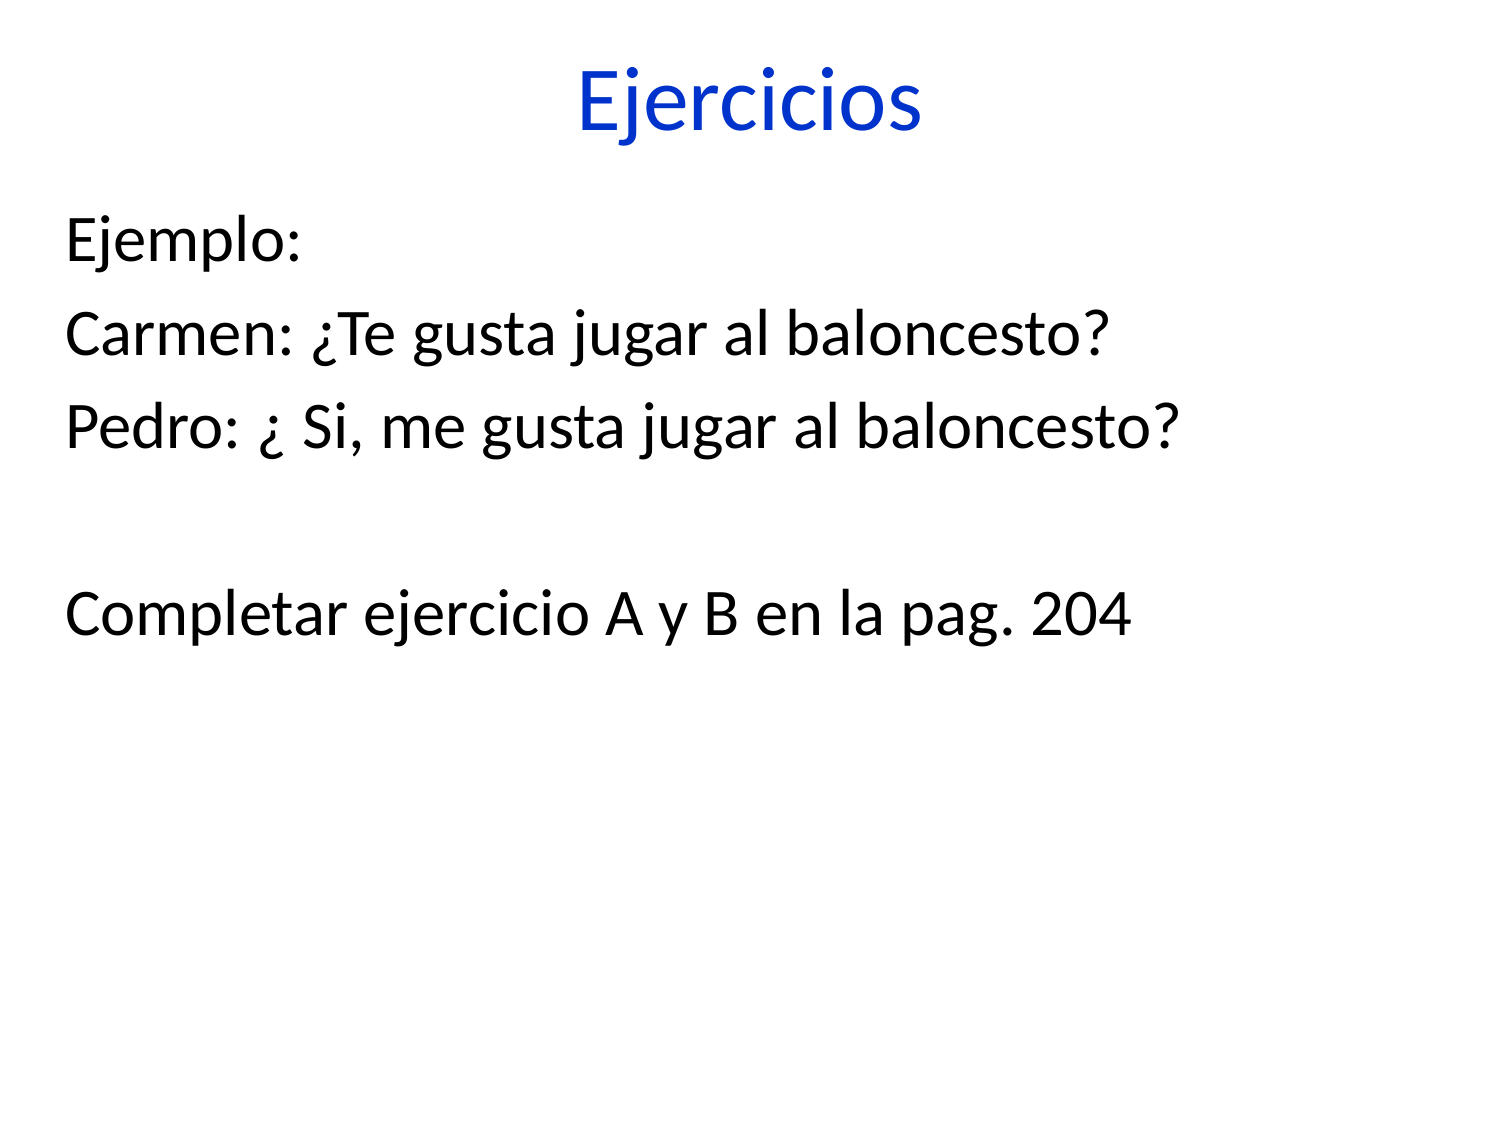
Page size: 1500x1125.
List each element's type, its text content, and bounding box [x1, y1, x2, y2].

list Ejemplo: Carmen: ¿Te gusta jugar al baloncesto? Pedro: ¿ Si, me gusta jugar al baloncesto? Completar ejercicio A y B en la pag. 204 [50, 187, 1438, 1088]
title Ejercicios [75, 0, 1425, 187]
